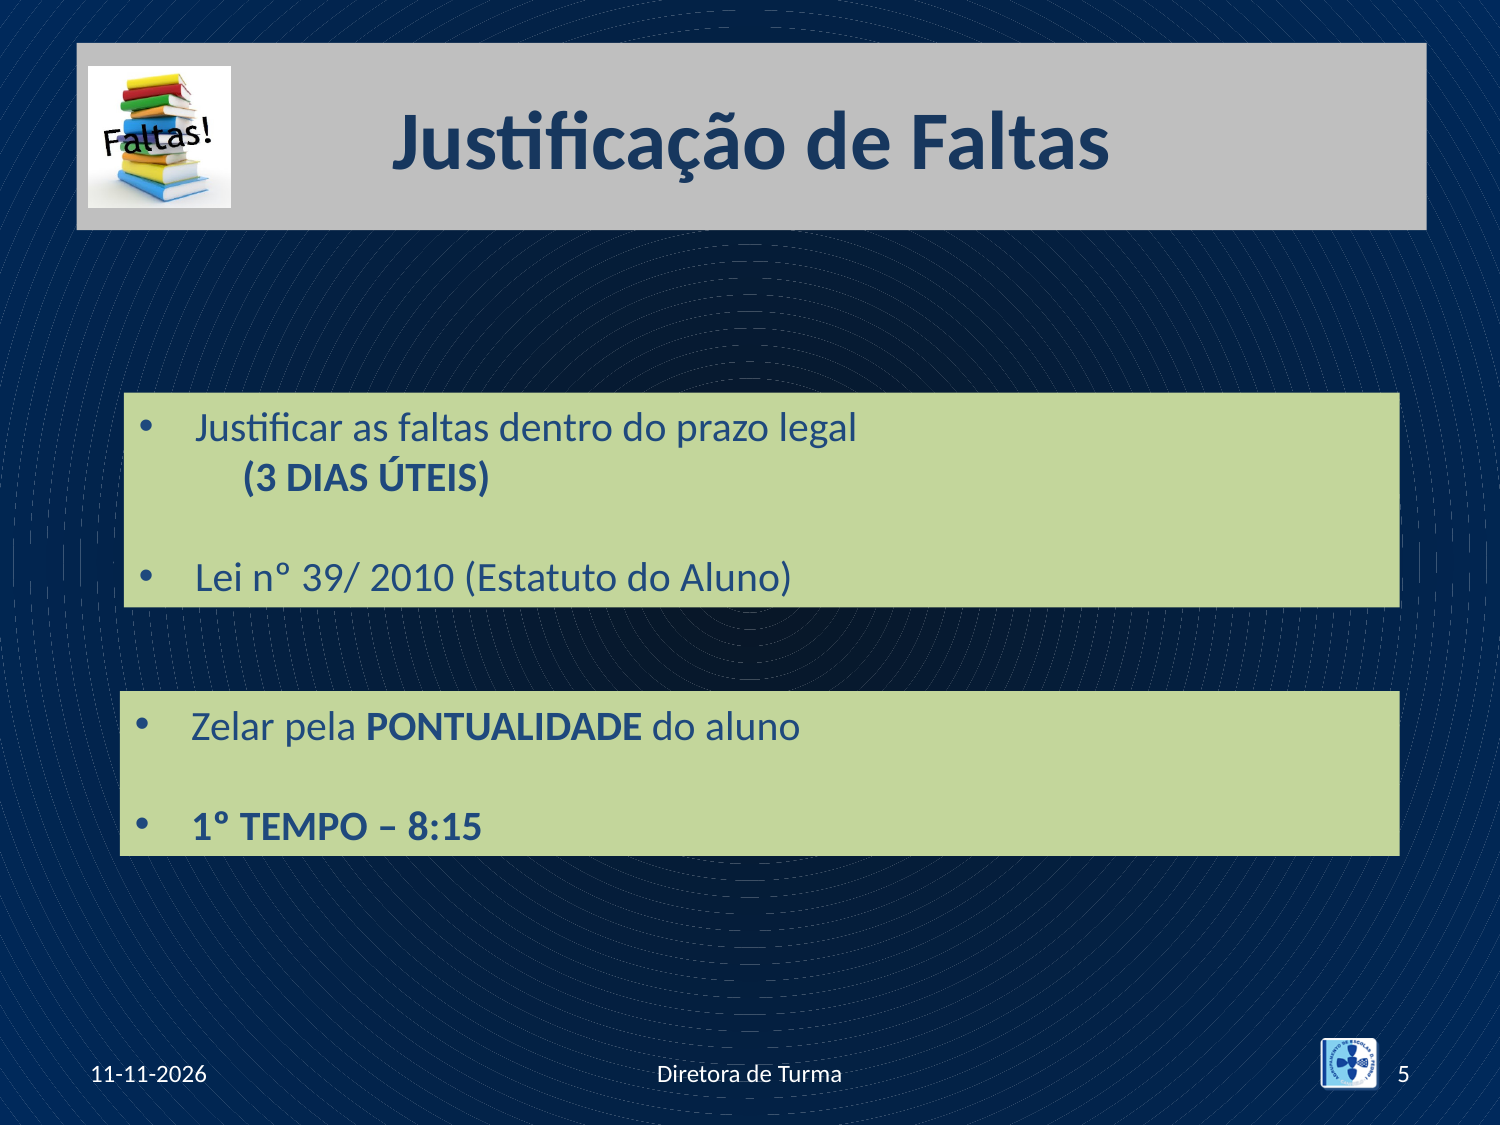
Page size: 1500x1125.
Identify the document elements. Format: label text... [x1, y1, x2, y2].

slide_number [75, 1042, 425, 1103]
text_box Zelar pela PONTUALIDADE do aluno 1º TEMPO – 8:15 [119, 691, 1400, 856]
title Justificação de Faltas [76, 42, 1427, 231]
picture [1320, 1038, 1380, 1091]
picture [88, 66, 231, 208]
text_box Justificar as faltas dentro do prazo legal (3 DIAS ÚTEIS) Lei nº 39/ 2010 (Estatuto do Aluno) [123, 392, 1400, 608]
footer Diretora de Turma [512, 1042, 988, 1103]
slide_number 5 [1074, 1042, 1425, 1103]
